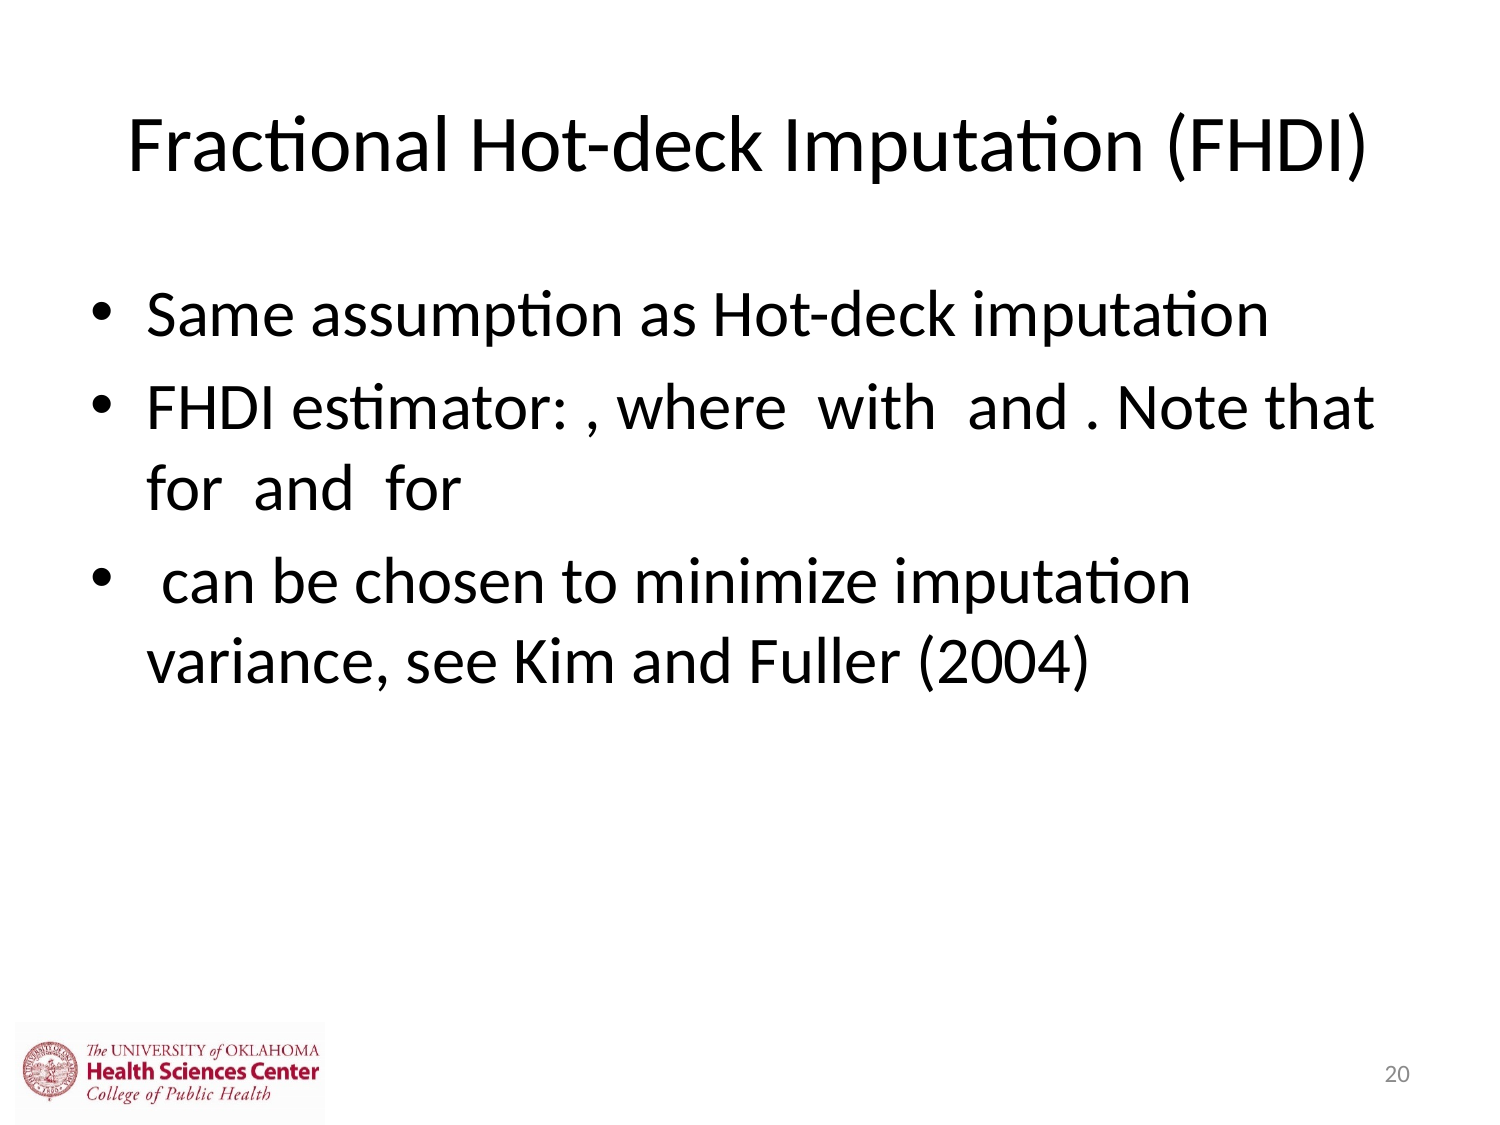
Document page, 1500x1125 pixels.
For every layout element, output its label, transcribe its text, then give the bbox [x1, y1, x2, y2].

slide_number 20 [1074, 1042, 1425, 1103]
title Fractional Hot-deck Imputation (FHDI) [75, 45, 1425, 233]
picture [15, 1022, 325, 1125]
